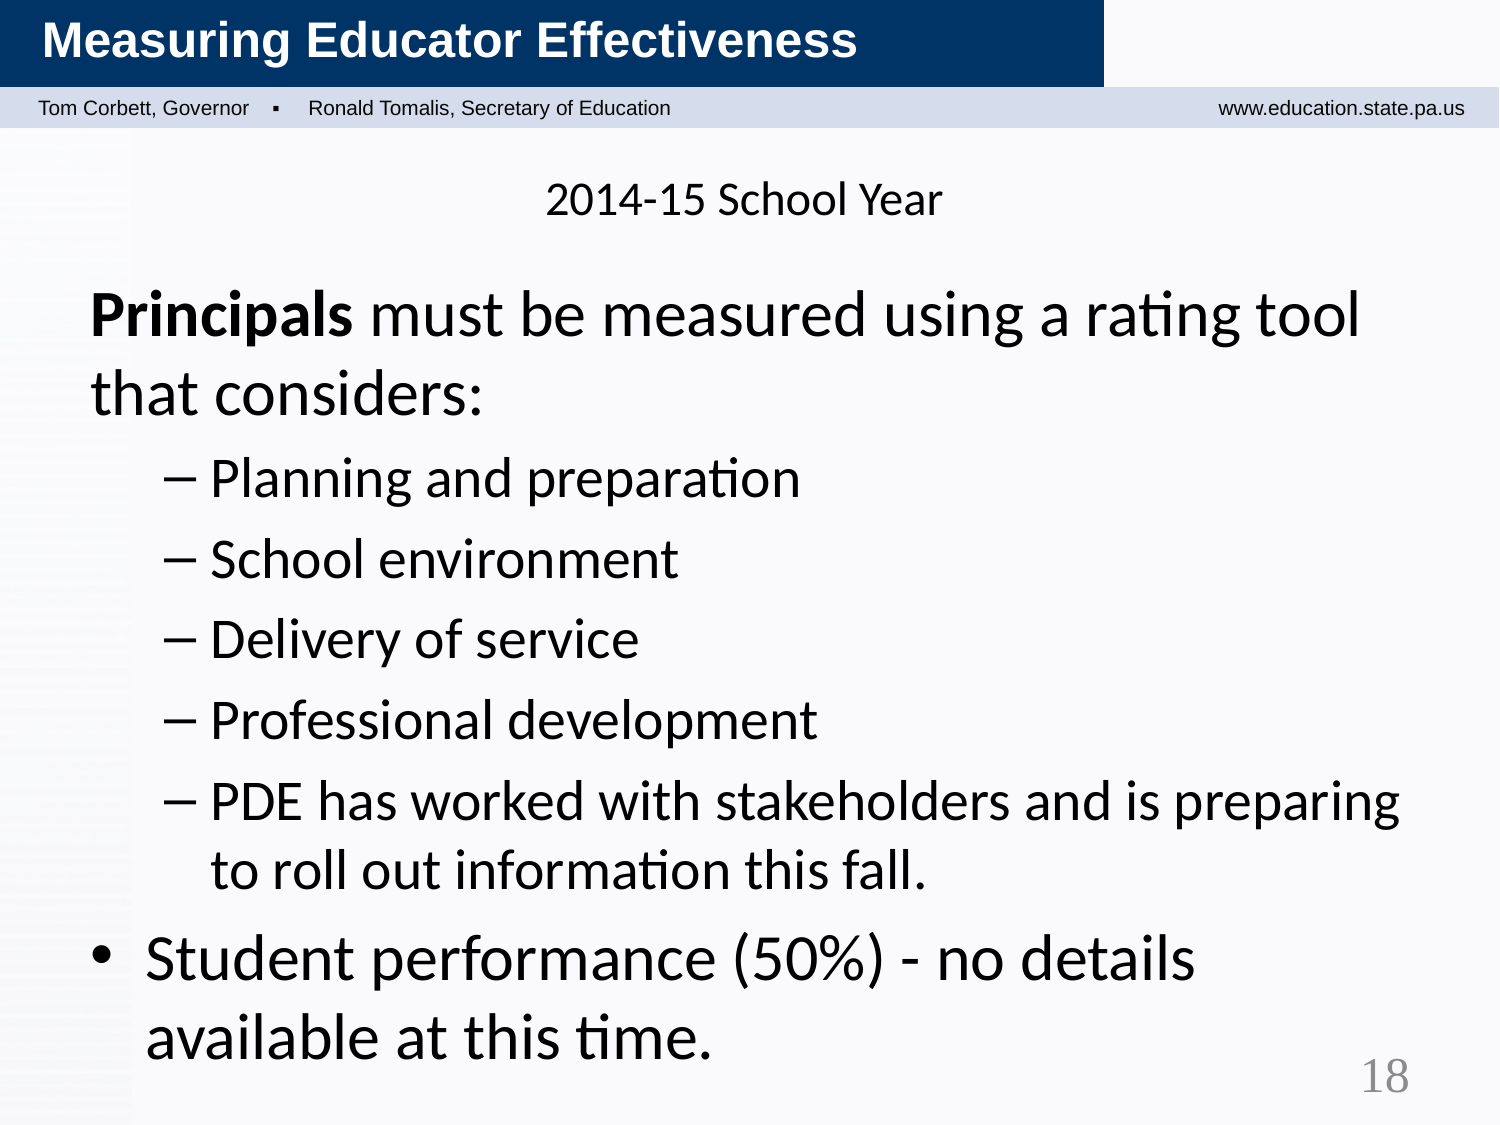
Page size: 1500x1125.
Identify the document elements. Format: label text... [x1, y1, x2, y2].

picture [0, 0, 1500, 1125]
list Principals must be measured using a rating tool that considers: Planning and preparation School environment Delivery of service Professional development PDE has worked with stakeholders and is preparing to roll out information this fall. Student performance (50%) - no details available at this time. [75, 262, 1425, 1084]
title 2014-15 School Year [75, 158, 1425, 233]
slide_number 18 [1074, 1042, 1425, 1103]
